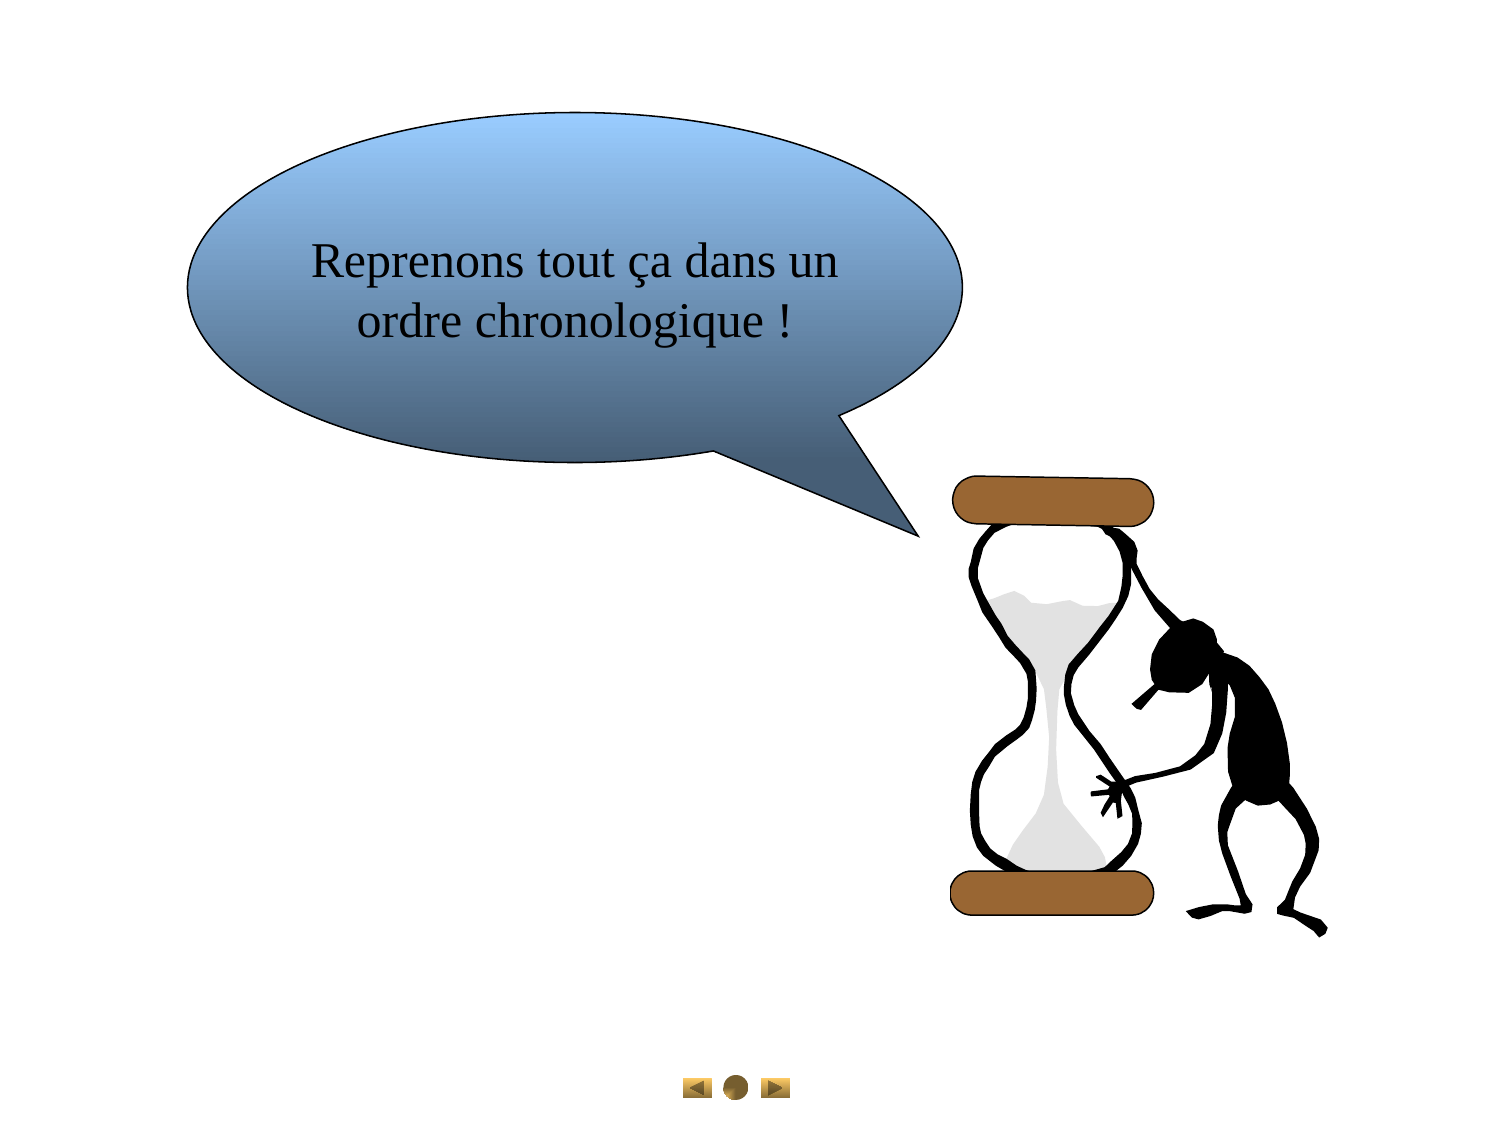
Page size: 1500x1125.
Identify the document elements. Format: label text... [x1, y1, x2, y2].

text_box Reprenons tout ça dans un ordre chronologique ! [187, 112, 963, 537]
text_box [949, 474, 1328, 938]
